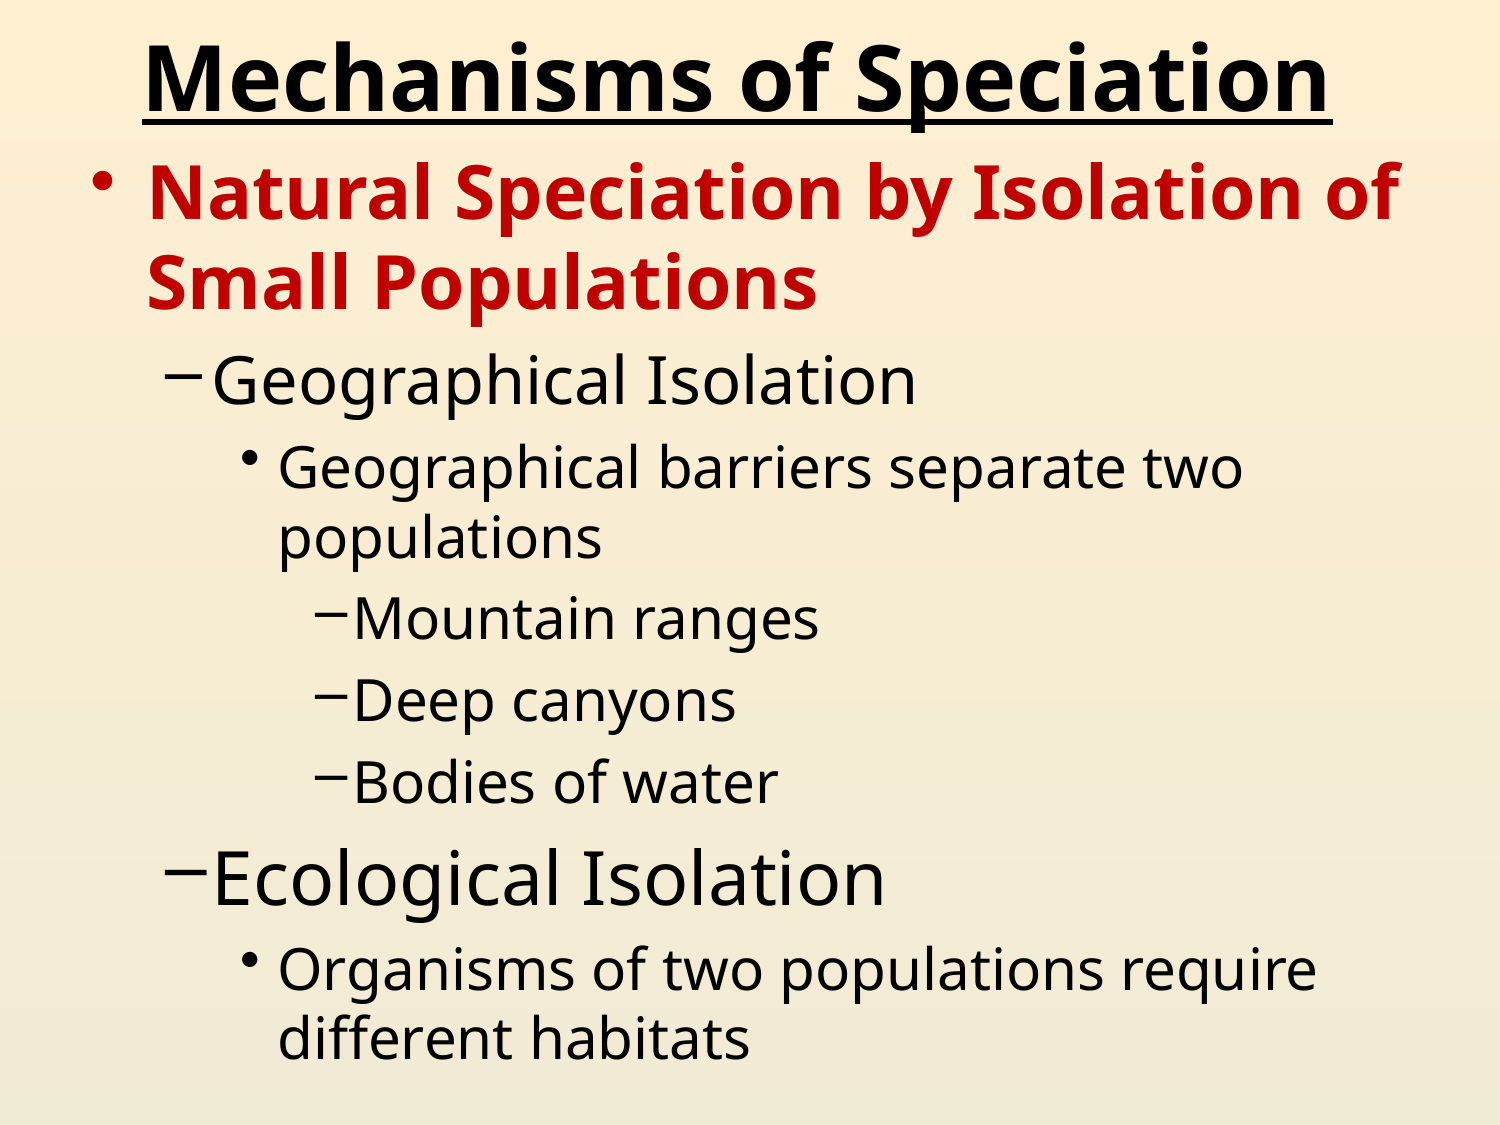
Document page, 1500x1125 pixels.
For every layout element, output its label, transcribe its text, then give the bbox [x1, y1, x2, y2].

title Mechanisms of Speciation [62, 0, 1413, 151]
list Natural Speciation by Isolation of Small Populations Geographical Isolation Geographical barriers separate two populations Mountain ranges Deep canyons Bodies of water Ecological Isolation Organisms of two populations require different habitats [74, 137, 1426, 1125]
